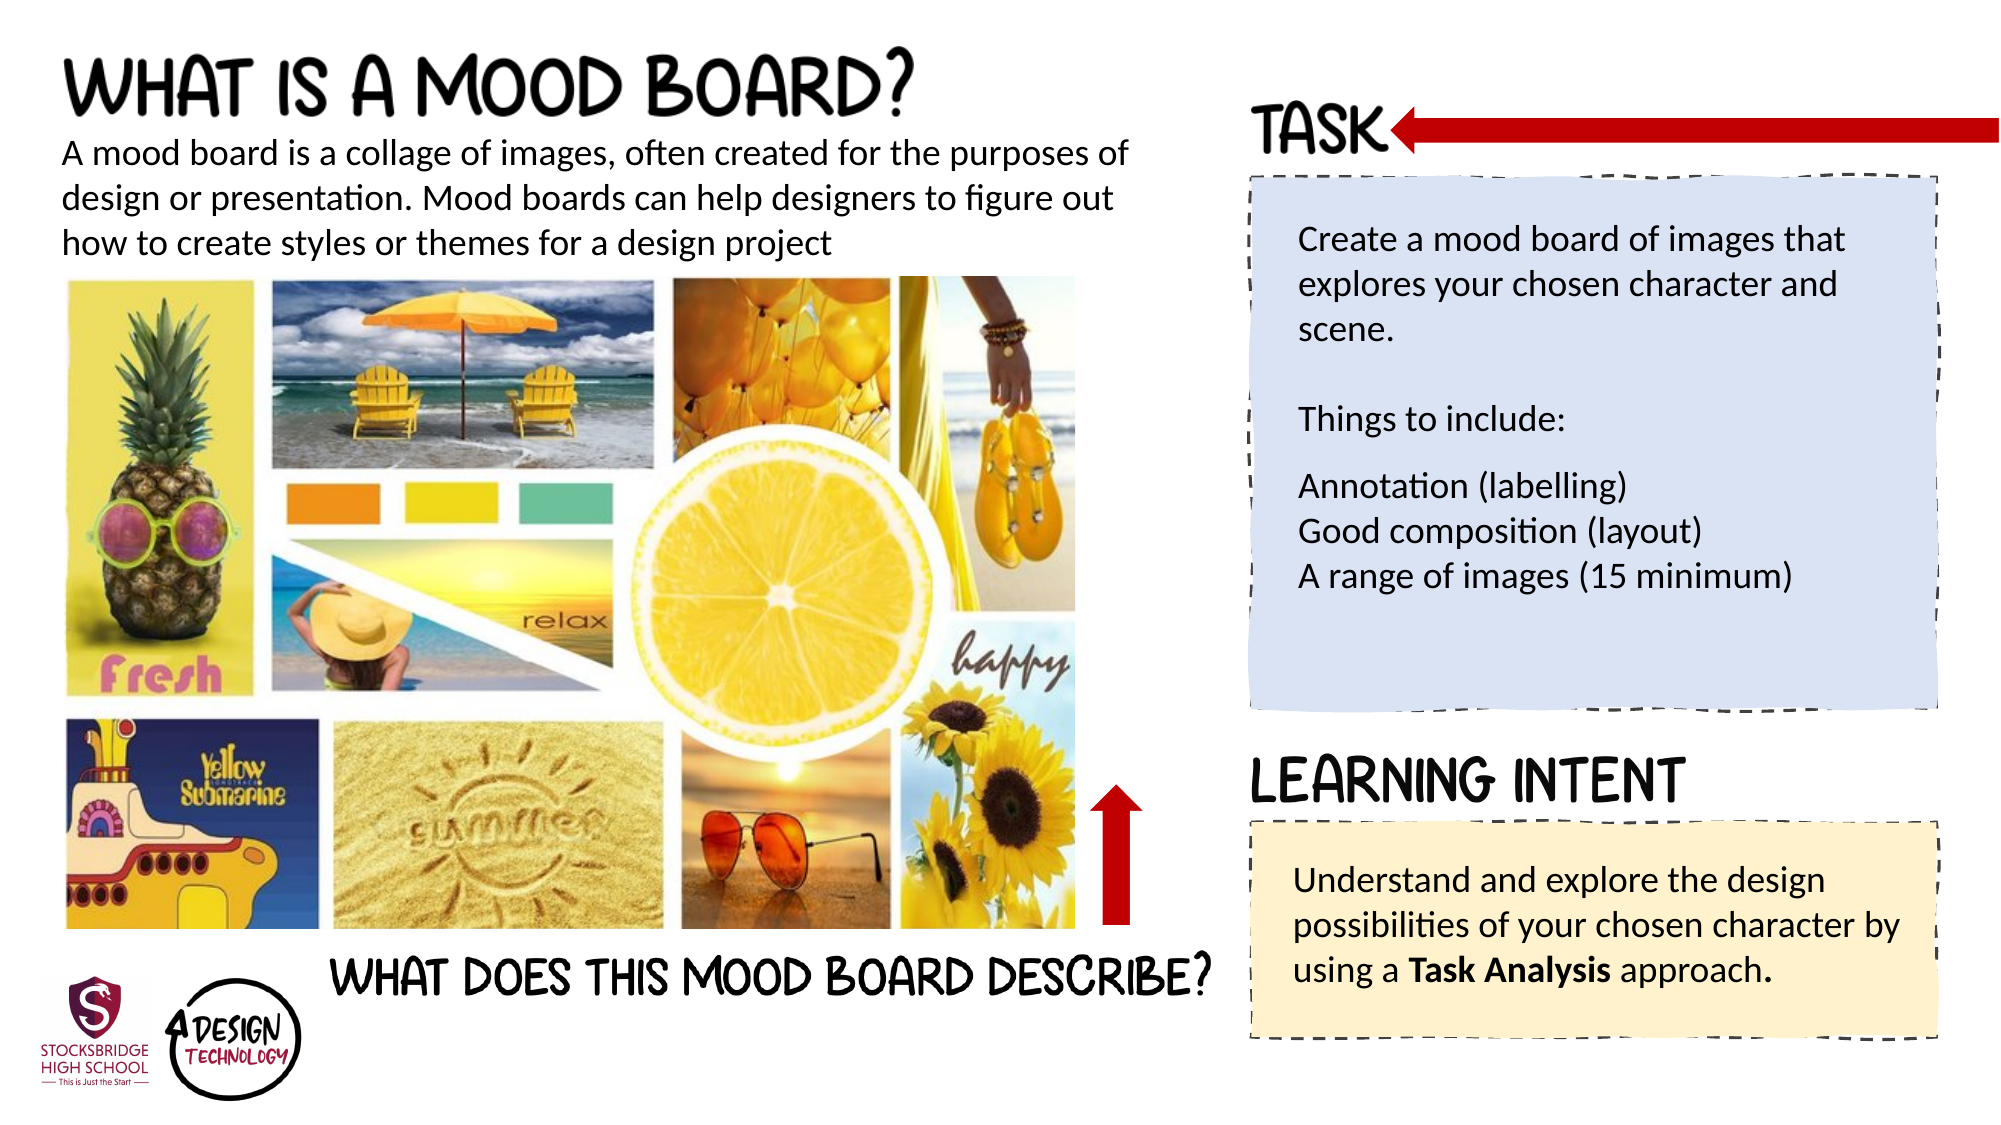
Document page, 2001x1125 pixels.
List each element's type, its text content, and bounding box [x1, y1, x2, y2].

text_box [1247, 173, 1941, 713]
text_box A mood board is a collage of images, often created for the purposes of design or presentation. Mood boards can help designers to figure out how to create styles or themes for a design project [46, 120, 1148, 271]
text_box [1389, 100, 2000, 160]
picture [329, 950, 1211, 996]
picture [63, 276, 1076, 929]
picture [1251, 100, 1389, 155]
text_box Create a mood board of images that explores your chosen character and scene. Things to include: Annotation (labelling) Good composition (layout) A range of images (15 minimum) [1283, 206, 1932, 694]
picture [63, 46, 914, 118]
picture [1251, 753, 1686, 803]
text_box [1249, 819, 1940, 1041]
text_box Understand and explore the design possibilities of your chosen character by using a Task Analysis approach. [1278, 847, 1964, 998]
picture [36, 950, 325, 1125]
text_box [1084, 781, 1149, 928]
